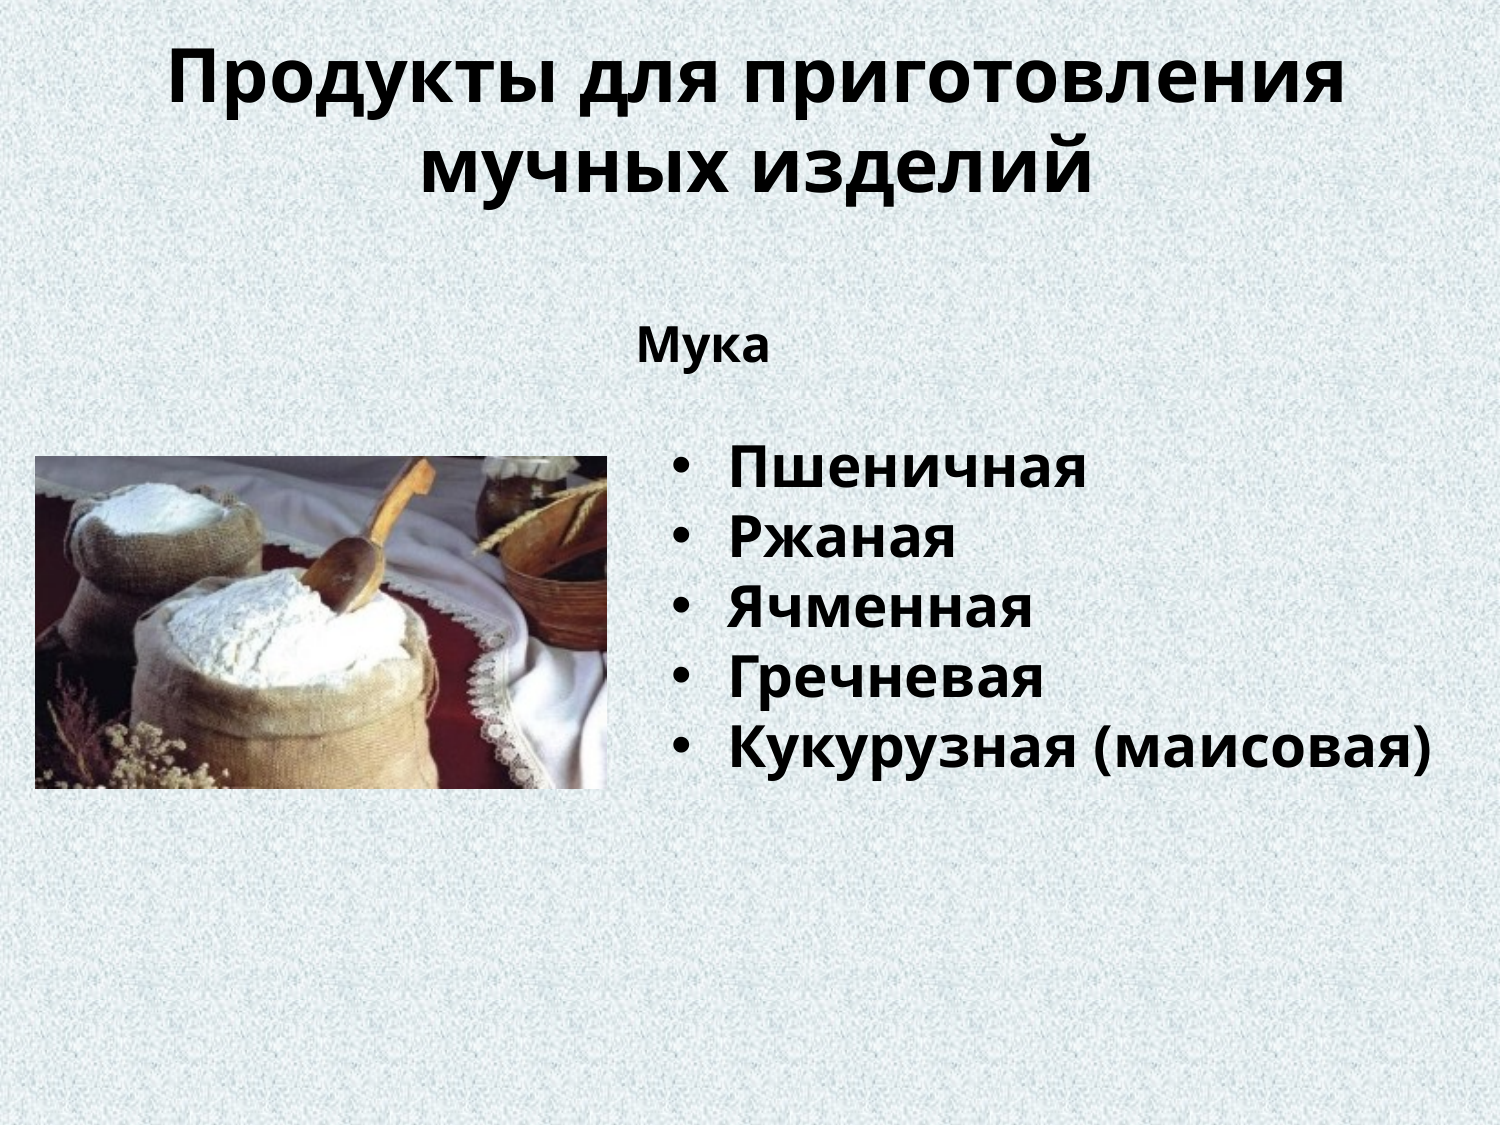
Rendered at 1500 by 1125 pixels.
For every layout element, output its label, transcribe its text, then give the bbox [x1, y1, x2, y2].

text_box Мука [620, 304, 787, 380]
picture [0, 0, 1500, 1125]
text_box Пшеничная Ржаная Ячменная Гречневая Кукурузная (маисовая) [656, 421, 1465, 787]
title Продукты для приготовления мучных изделий [81, 23, 1433, 212]
